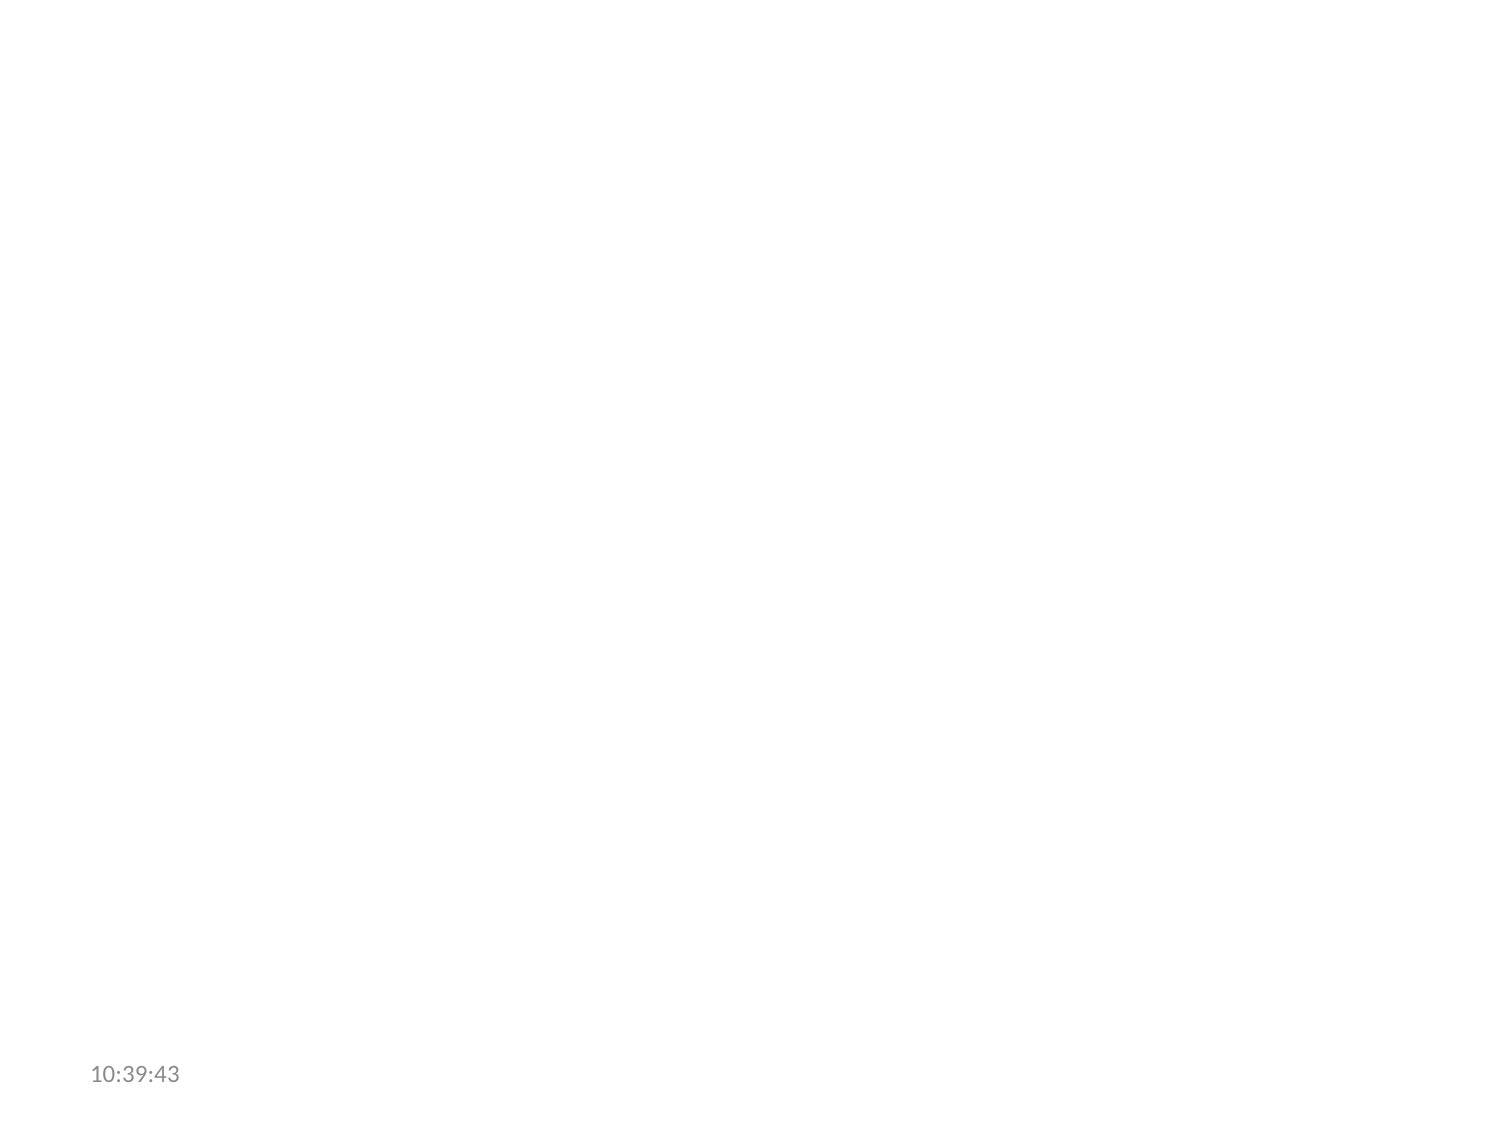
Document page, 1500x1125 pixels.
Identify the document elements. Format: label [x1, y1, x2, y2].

slide_number [75, 1042, 425, 1103]
